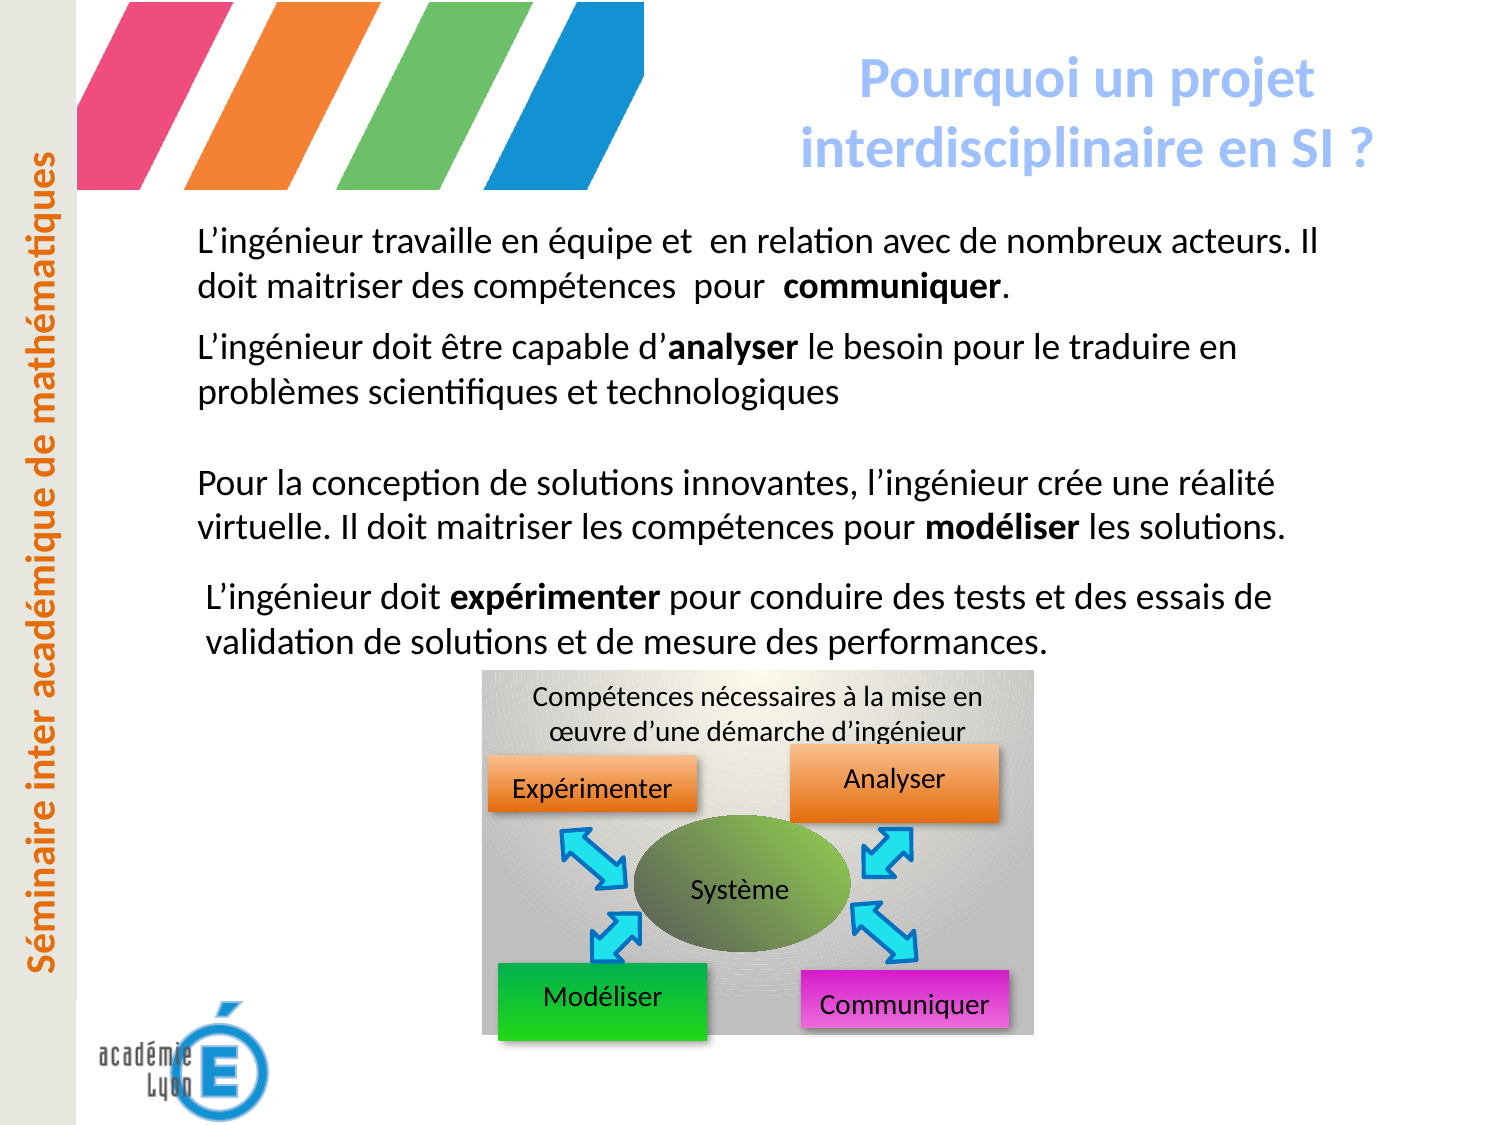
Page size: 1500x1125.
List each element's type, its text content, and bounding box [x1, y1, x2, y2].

picture [0, 0, 644, 1125]
text_box Pour la conception de solutions innovantes, l’ingénieur crée une réalité virtuelle. Il doit maitriser les compétences pour modéliser les solutions. [182, 450, 1383, 555]
text_box Expérimenter [488, 755, 697, 812]
text_box L’ingénieur doit être capable d’analyser le besoin pour le traduire en problèmes scientifiques et technologiques [182, 314, 1374, 420]
text_box Analyser [790, 744, 999, 823]
text_box [849, 900, 919, 965]
text_box [589, 911, 643, 964]
text_box [131, 314, 1453, 858]
text_box L’ingénieur doit expérimenter pour conduire des tests et des essais de validation de solutions et de mesure des performances. [190, 564, 1325, 670]
text_box Compétences nécessaires à la mise en œuvre d’une démarche d’ingénieur [481, 670, 1034, 1035]
text_box [861, 826, 914, 880]
text_box L’ingénieur travaille en équipe et en relation avec de nombreux acteurs. Il doit maitriser des compétences pour communiquer. [182, 208, 1388, 314]
text_box [631, 813, 853, 954]
title Pourquoi un projet interdisciplinaire en SI ? [675, 7, 1500, 211]
text_box Communiquer [800, 970, 1010, 1028]
text_box Système [675, 863, 822, 913]
text_box Modéliser [498, 963, 708, 1041]
text_box [559, 826, 628, 891]
